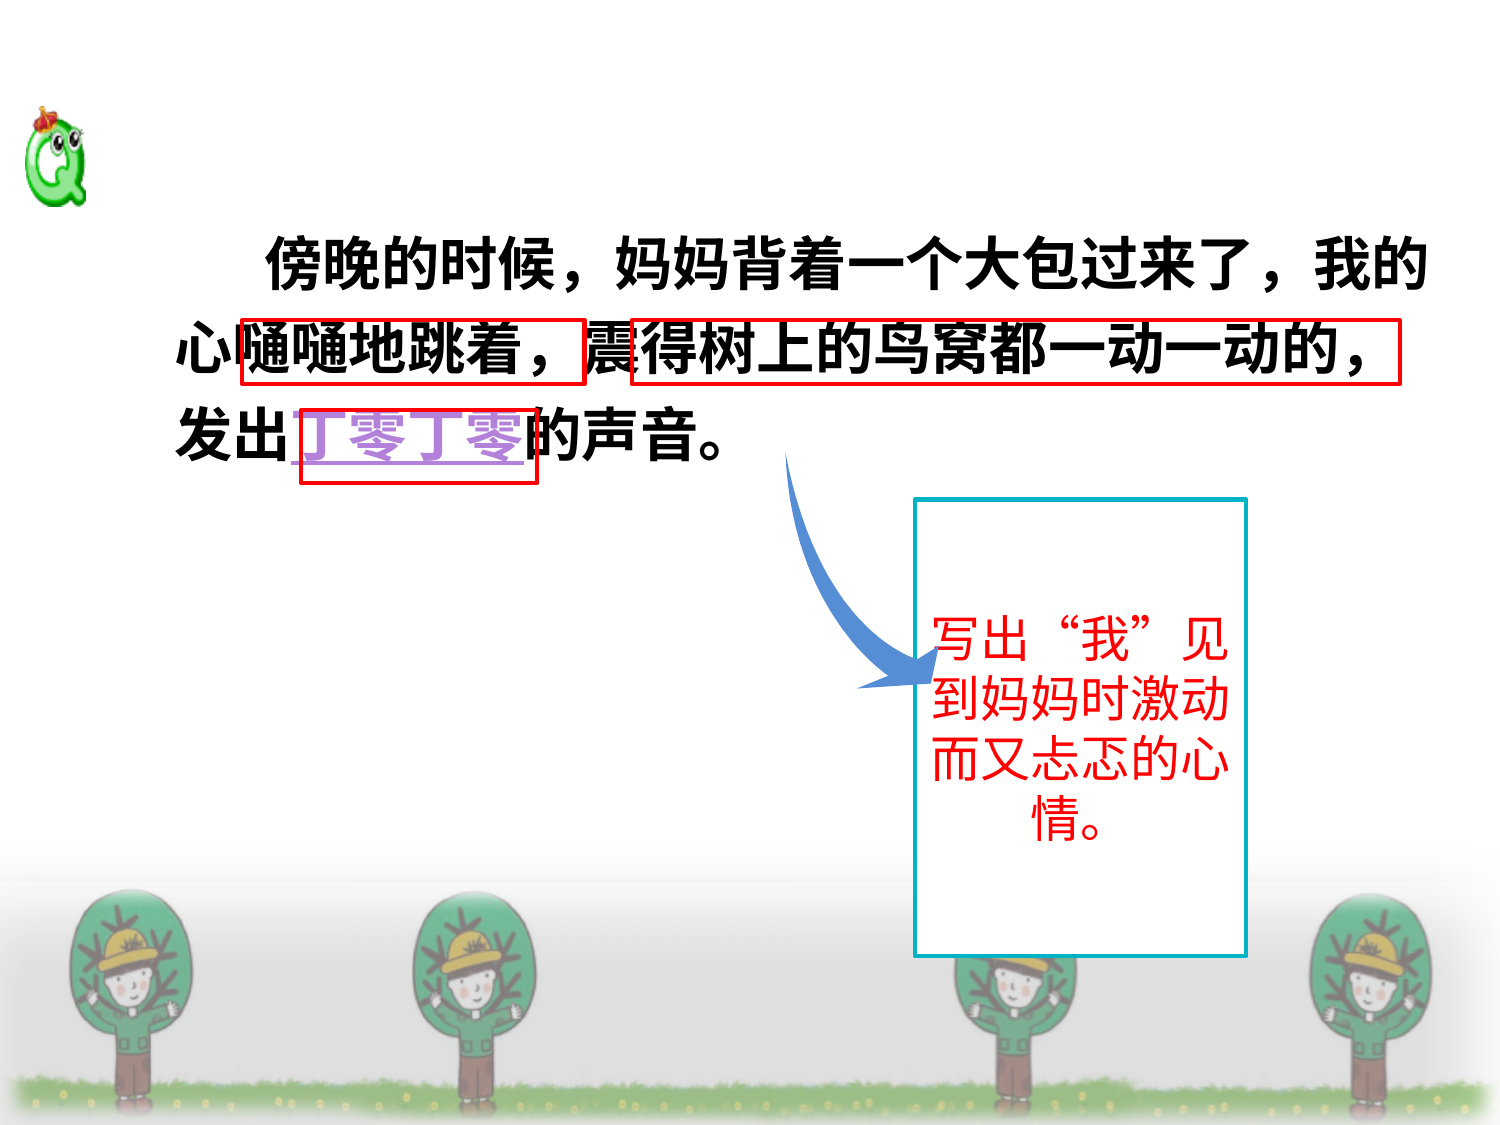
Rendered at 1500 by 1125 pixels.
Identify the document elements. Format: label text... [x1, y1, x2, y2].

text_box [630, 318, 1402, 386]
text_box 写出“我”见到妈妈时激动而又忐忑的心情。 [913, 497, 1248, 958]
text_box [240, 318, 587, 386]
text_box [785, 452, 939, 689]
text_box 傍晚的时候，妈妈背着一个大包过来了，我的心嗵嗵地跳着，震得树上的鸟窝都一动一动的，发出丁零丁零的声音。 [159, 206, 1459, 490]
text_box [299, 408, 539, 485]
picture [25, 106, 86, 207]
